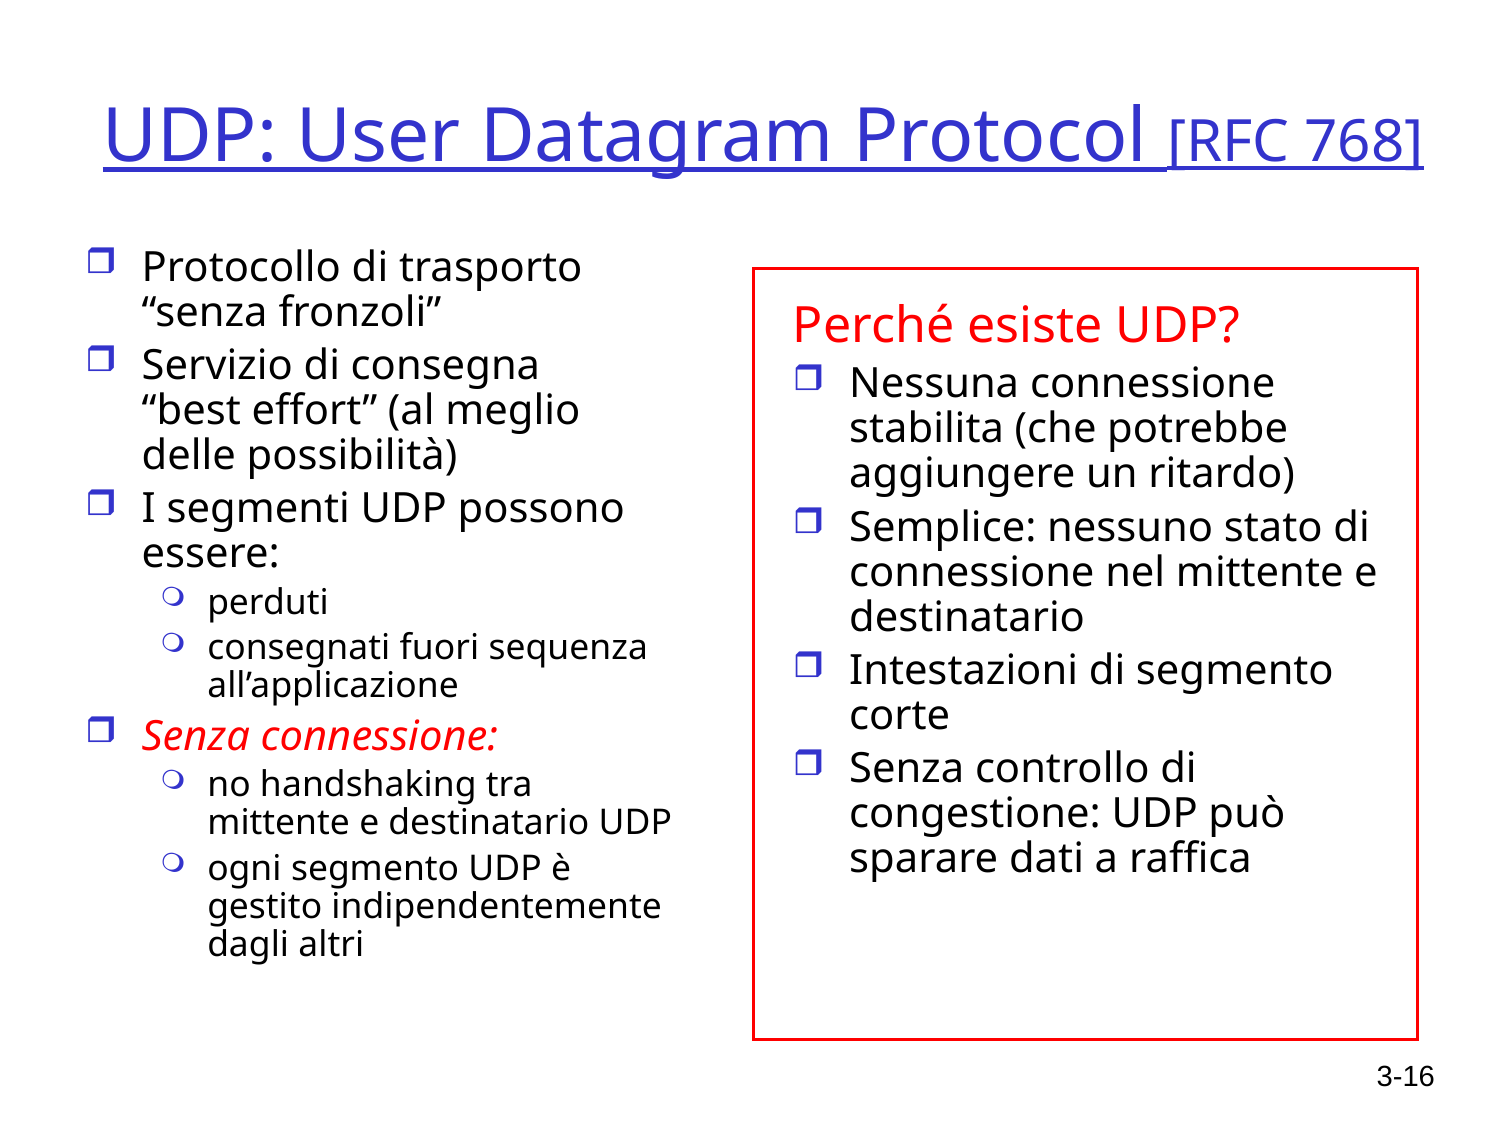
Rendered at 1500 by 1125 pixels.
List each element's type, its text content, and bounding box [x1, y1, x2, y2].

text_box [753, 268, 1418, 1040]
title UDP: User Datagram Protocol [RFC 768] [87, 37, 1457, 226]
list Protocollo di trasporto “senza fronzoli” Servizio di consegna “best effort” (al meglio delle possibilità) I segmenti UDP possono essere: perduti consegnati fuori sequenza all’applicazione Senza connessione: no handshaking tra mittente e destinatario UDP ogni segmento UDP è gestito indipendentemente dagli altri [70, 237, 696, 1001]
slide_number 3-16 [1338, 1049, 1451, 1125]
